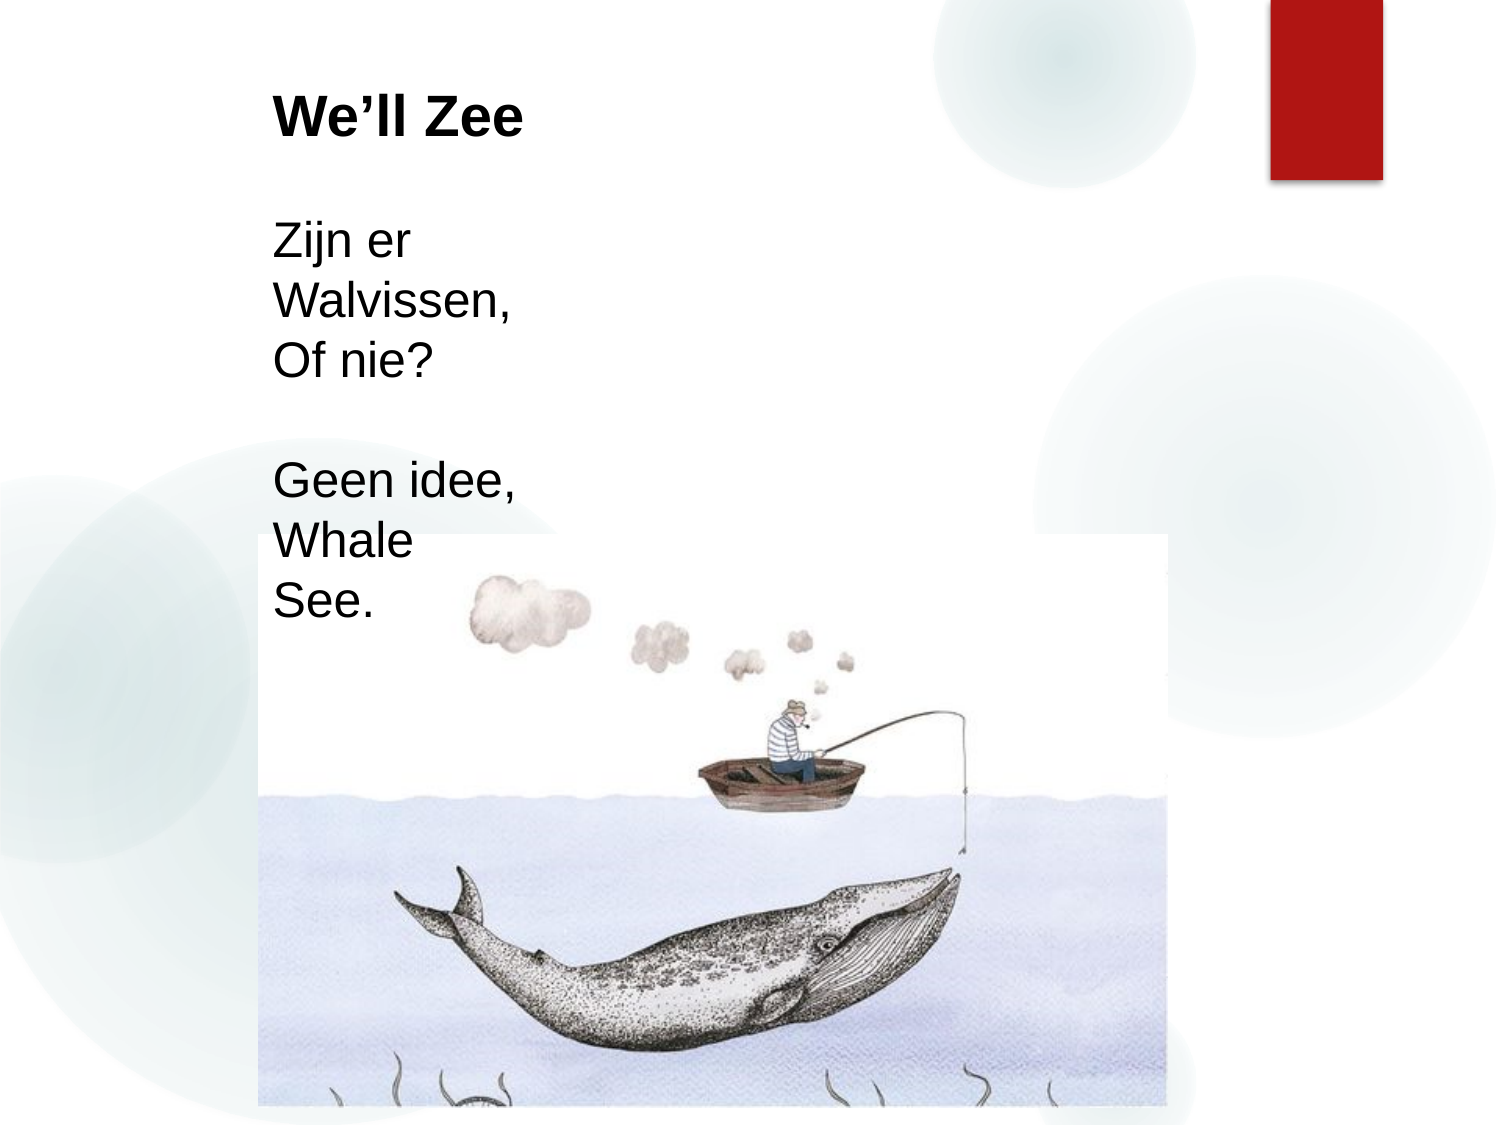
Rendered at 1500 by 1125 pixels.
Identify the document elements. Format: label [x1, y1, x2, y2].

list [257, 828, 1168, 1108]
text_box [257, 70, 1500, 820]
